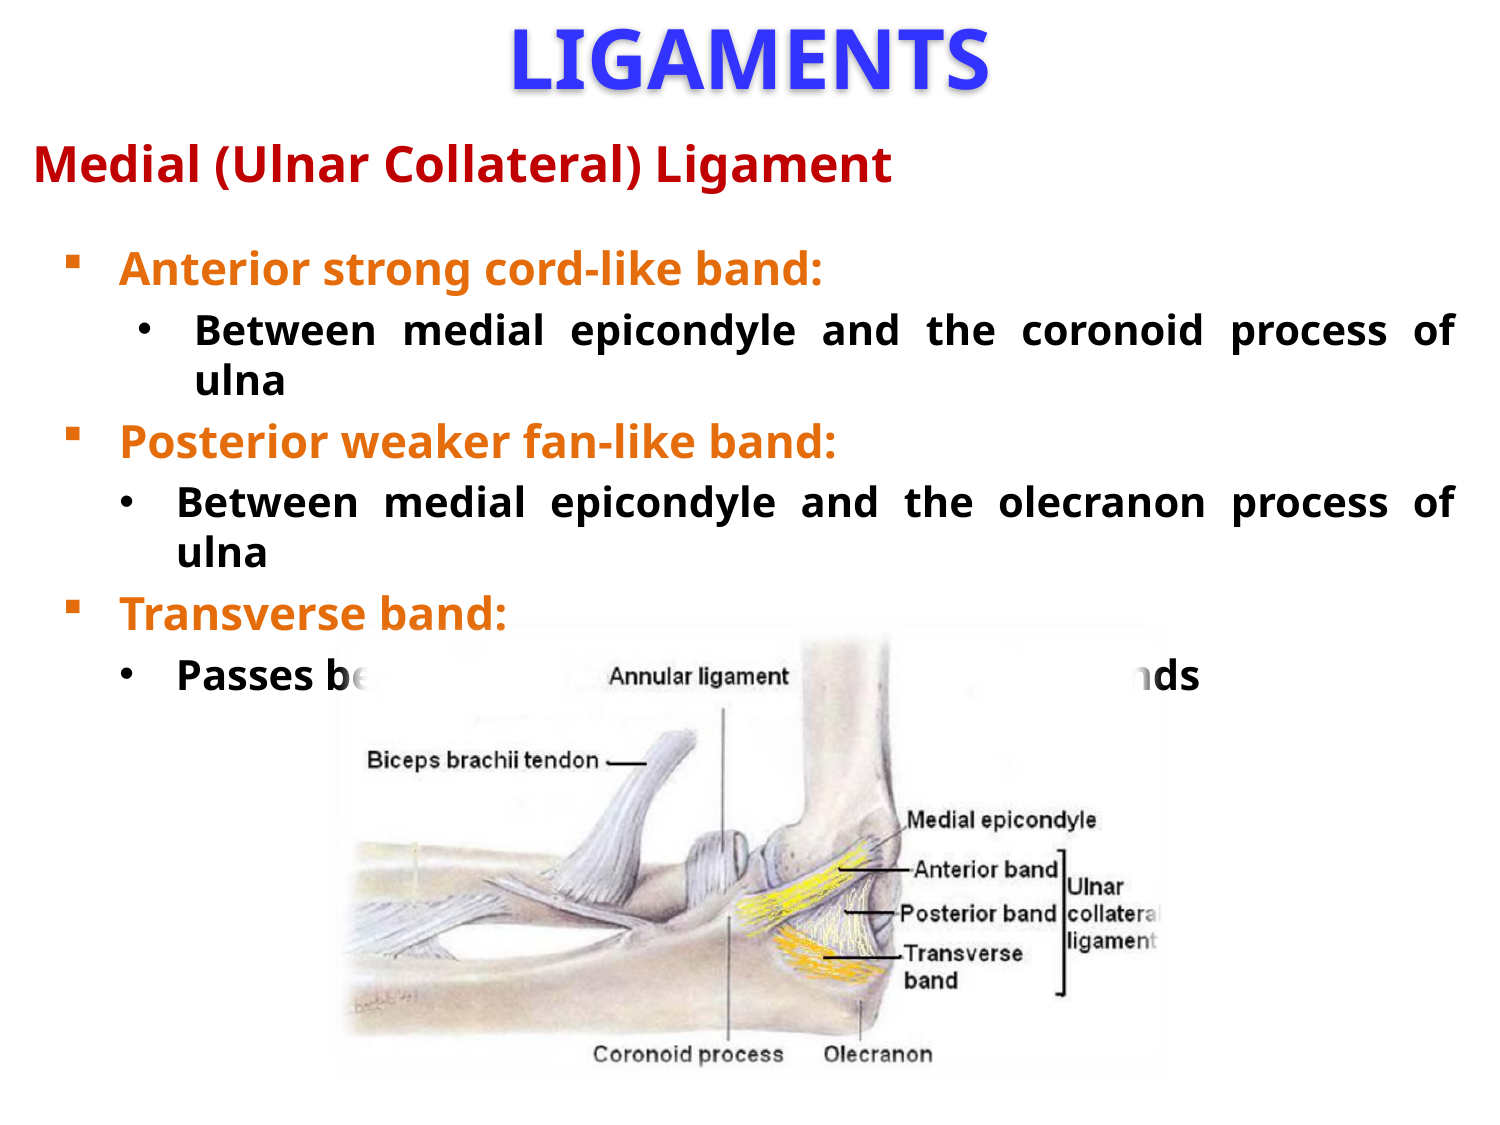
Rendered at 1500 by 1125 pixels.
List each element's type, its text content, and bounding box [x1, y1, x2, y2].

picture [332, 621, 1168, 1083]
text_box Medial (Ulnar Collateral) Ligament [17, 125, 963, 201]
title LIGAMENTS [0, 11, 1500, 114]
list Anterior strong cord-like band: Between medial epicondyle and the coronoid process of ulna Posterior weaker fan-like band: Between medial epicondyle and the olecranon process of ulna Transverse band: Passes between the anterior and posterior bands [27, 230, 1473, 624]
